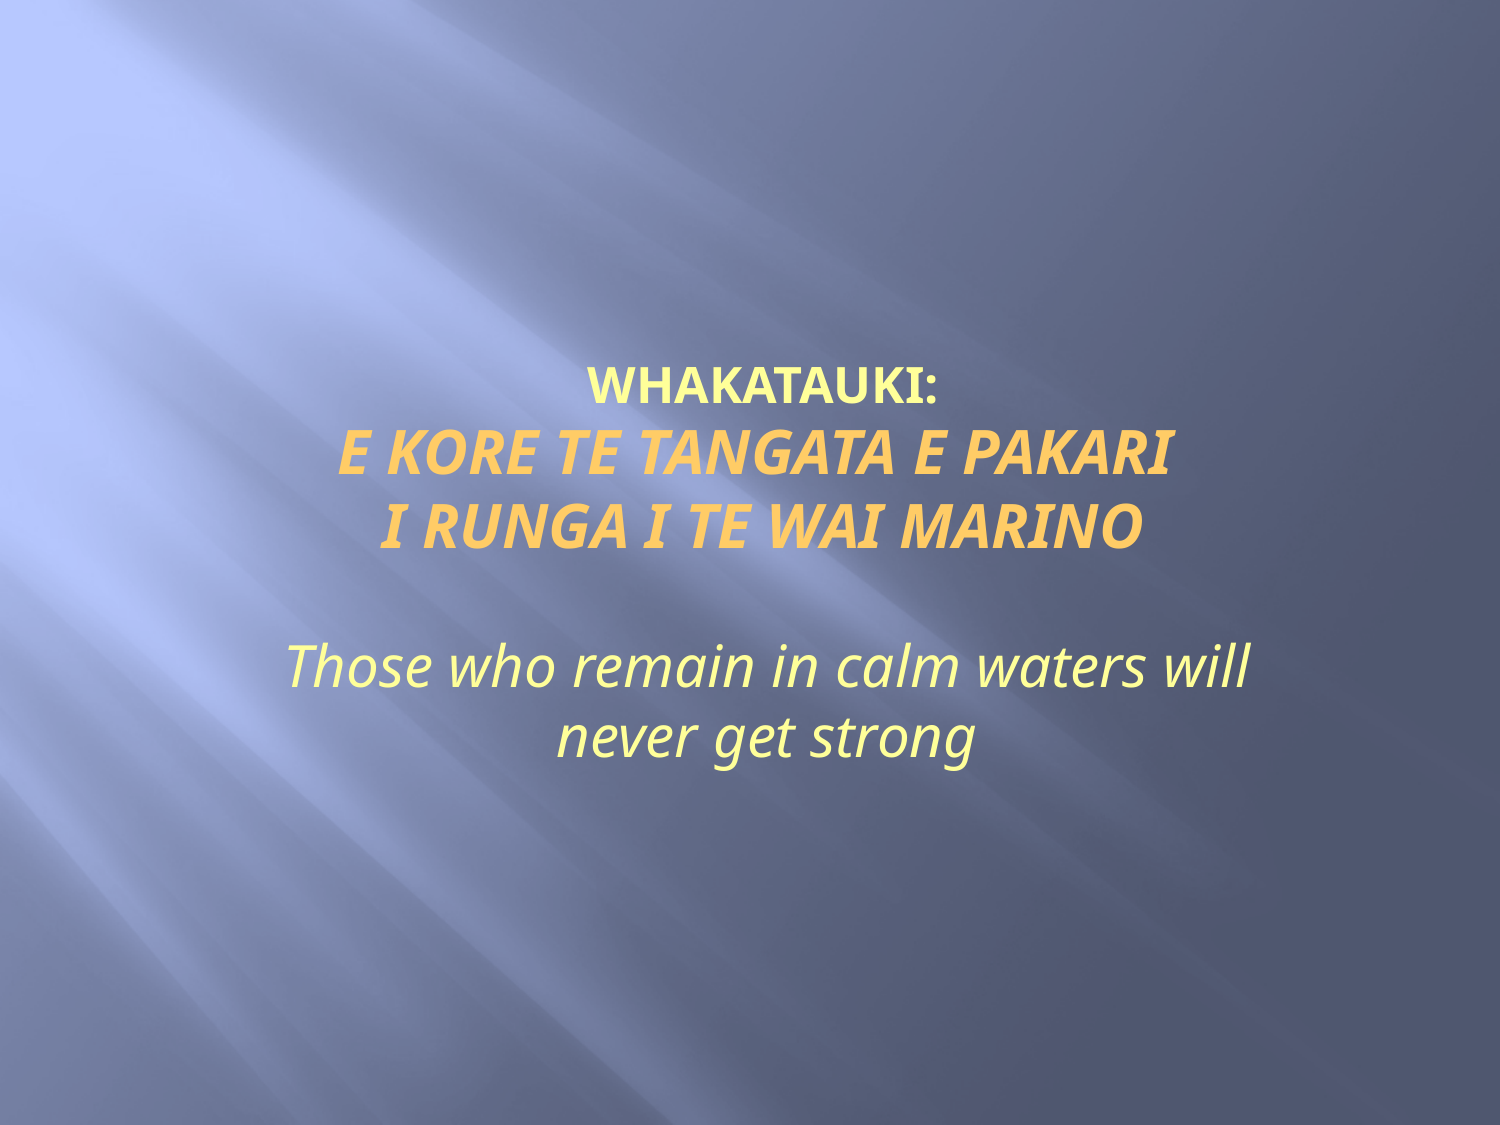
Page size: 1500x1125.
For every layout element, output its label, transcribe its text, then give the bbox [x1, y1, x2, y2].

title Whakatauki: E kore te tangata e pakAri i runga i te wai marino [88, 349, 1439, 650]
subtitle Those who remain in calm waters will never get strong [242, 621, 1293, 831]
